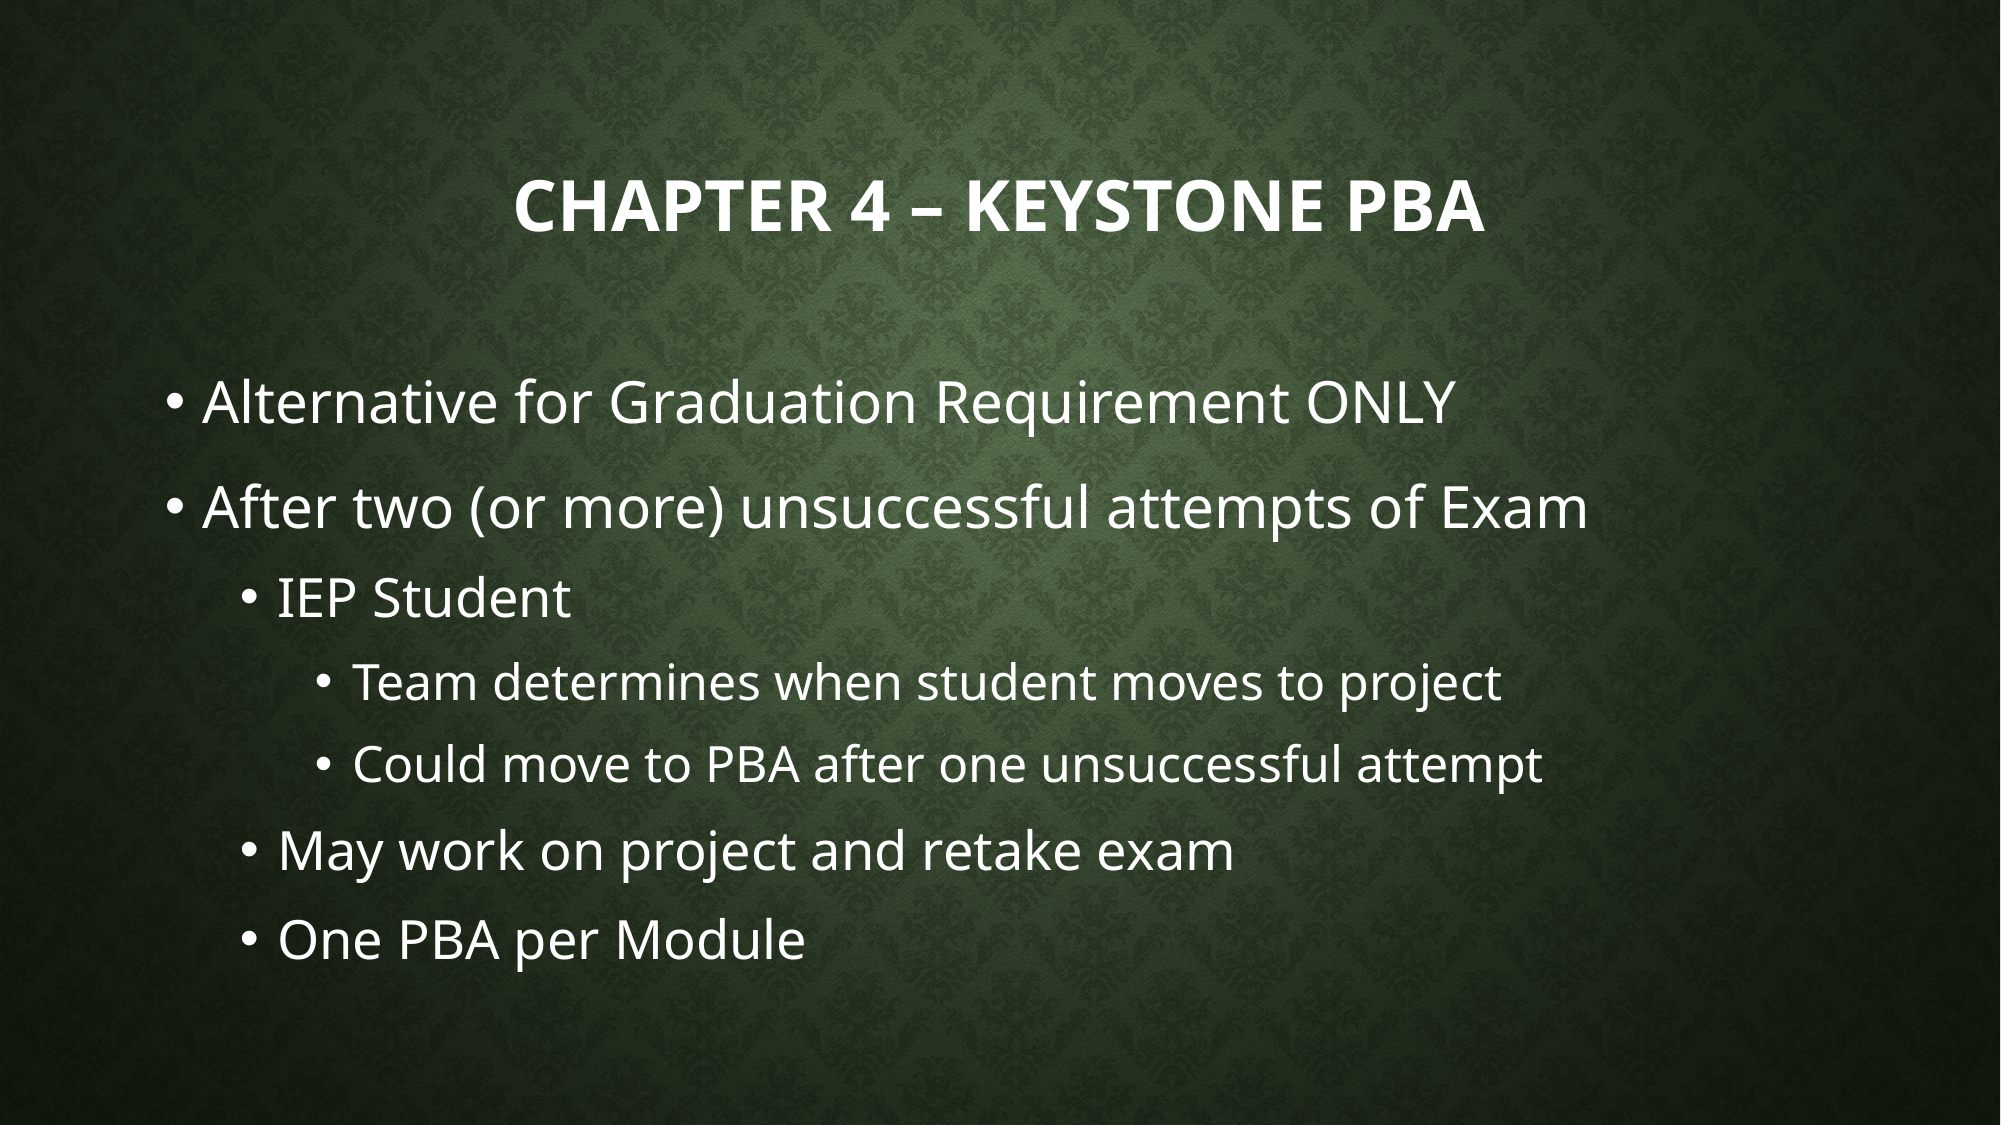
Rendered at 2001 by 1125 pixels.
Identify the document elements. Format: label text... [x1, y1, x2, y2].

title Chapter 4 – Keystone PBA [149, 99, 1849, 318]
list Alternative for Graduation Requirement ONLY After two (or more) unsuccessful attempts of Exam IEP Student Team determines when student moves to project Could move to PBA after one unsuccessful attempt May work on project and retake exam One PBA per Module [149, 343, 1849, 1053]
